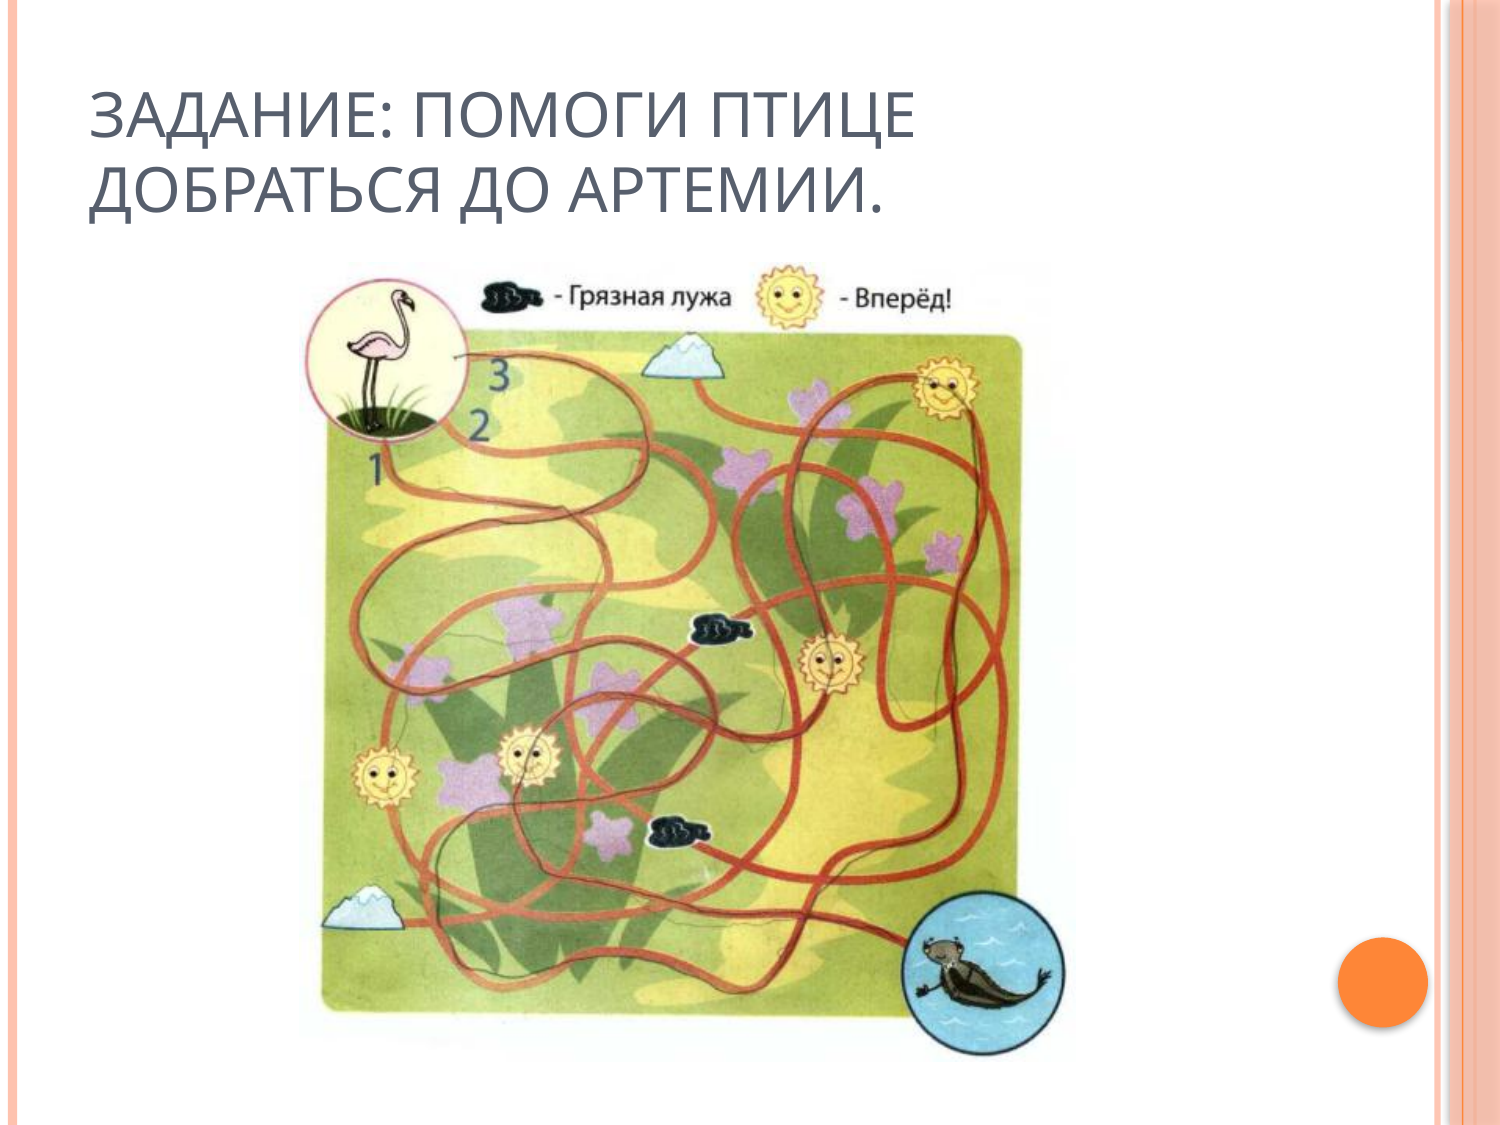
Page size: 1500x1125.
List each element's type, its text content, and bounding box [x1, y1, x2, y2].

title Задание: Помоги птице добраться до Артемии. [75, 45, 1300, 233]
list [299, 261, 1076, 1063]
